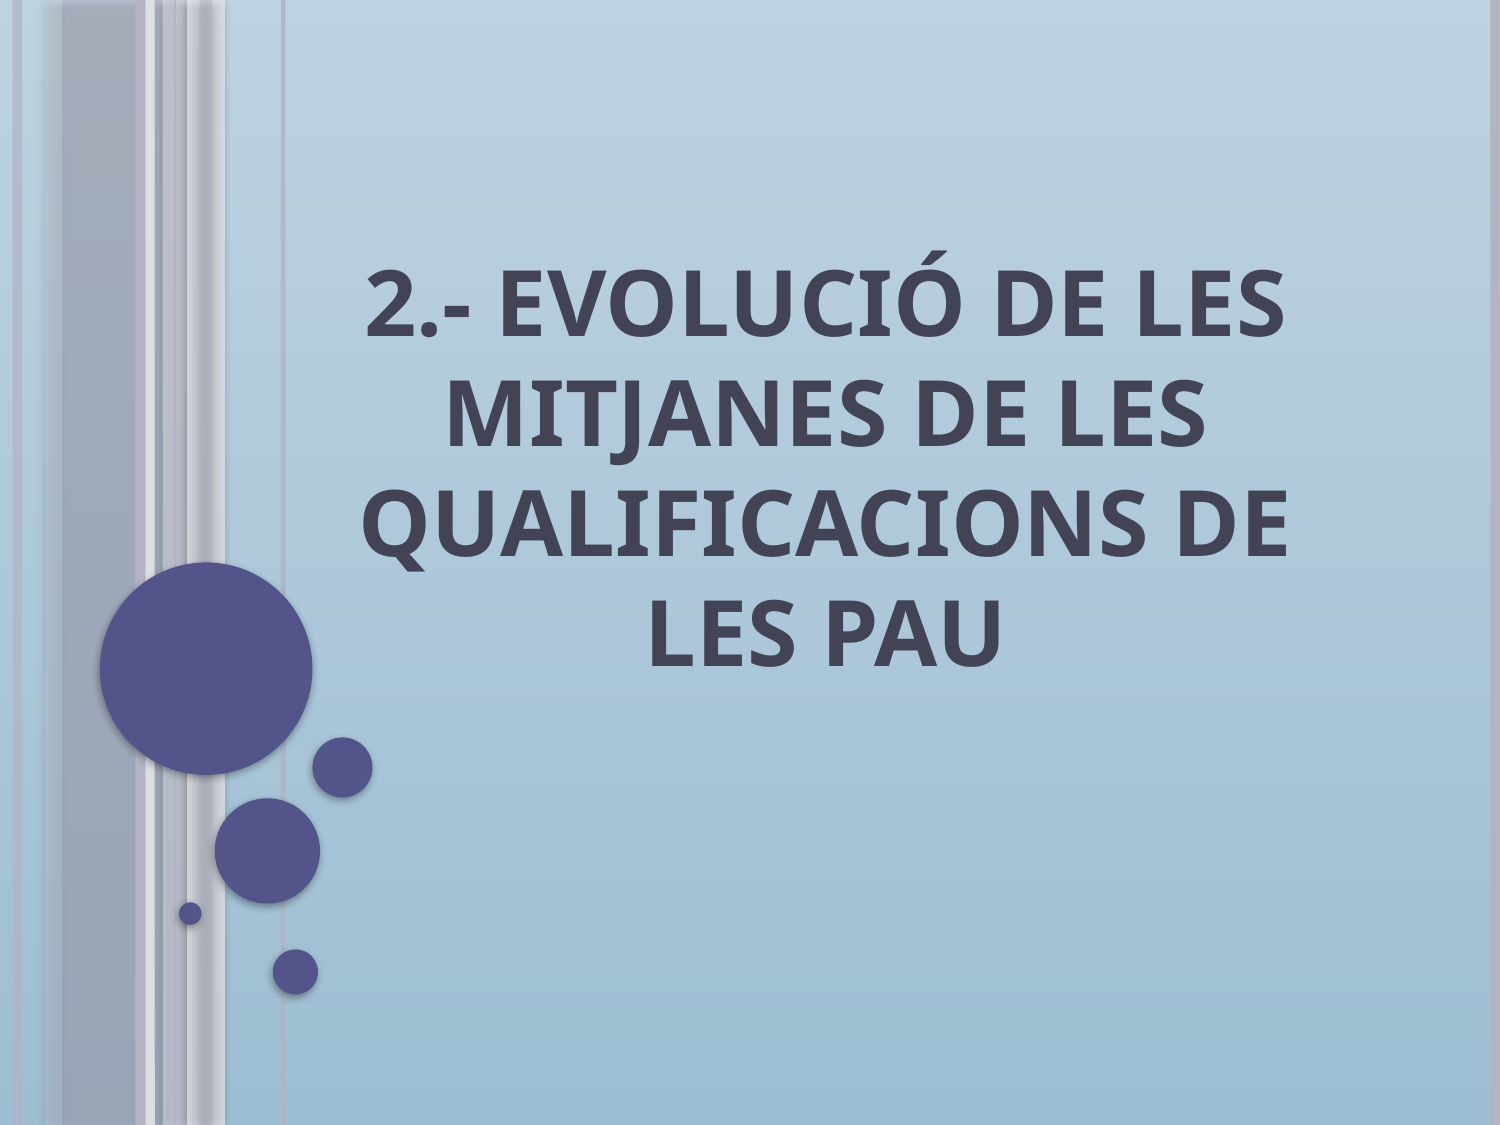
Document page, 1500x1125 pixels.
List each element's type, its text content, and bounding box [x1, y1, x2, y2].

title 2.- Evolució De Les Mitjanes De Les Qualificacions De Les PAU [289, 237, 1363, 716]
